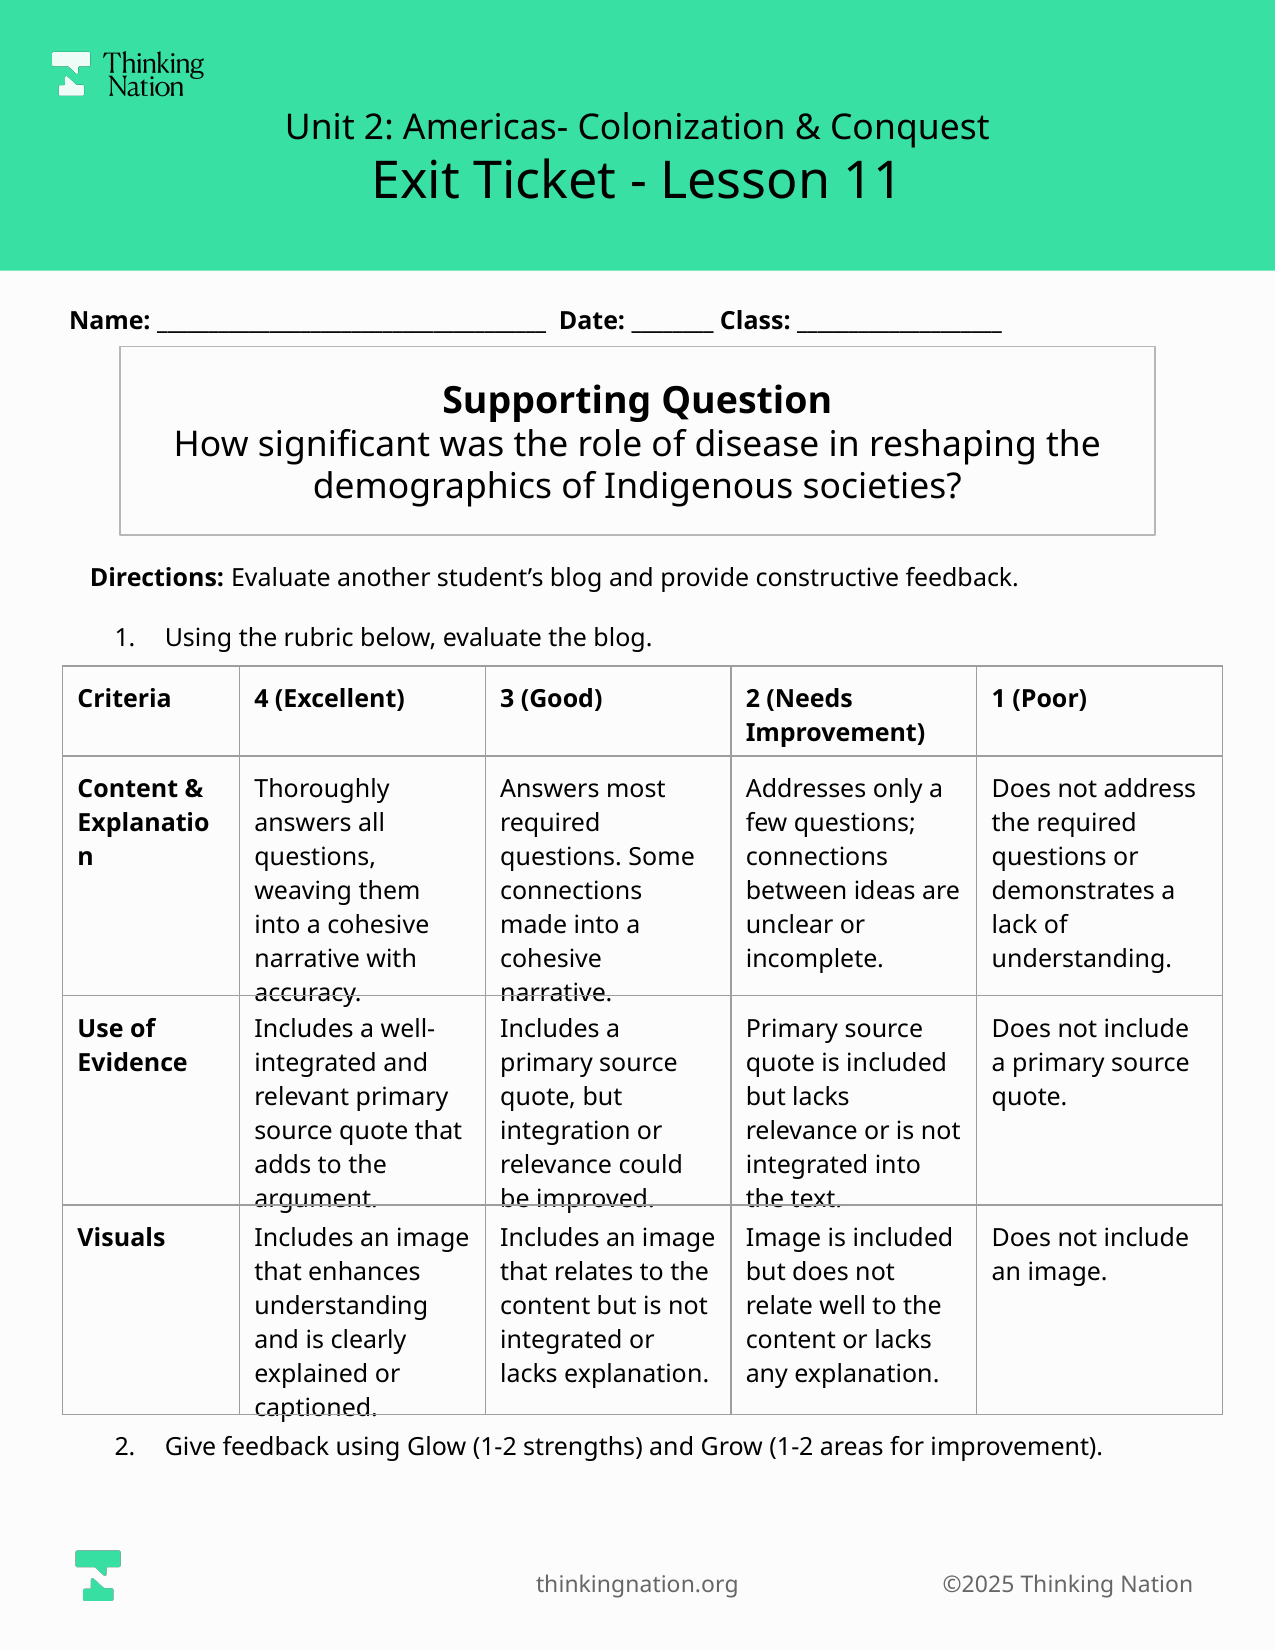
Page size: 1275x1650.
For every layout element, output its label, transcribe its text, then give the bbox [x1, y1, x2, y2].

picture [62, 1539, 134, 1612]
table_header 4 (Excellent) [240, 667, 485, 755]
table_cell Includes a well-integrated and relevant primary source quote that adds to the argument. [240, 996, 485, 1204]
table_header Criteria [63, 667, 239, 755]
text_box ©2025 Thinking Nation [907, 1553, 1210, 1605]
text_box Name: ______________________________________ Date: ________ Class: ____________________ [54, 289, 1221, 349]
table_cell Visuals [63, 1206, 239, 1414]
table_cell Does not address the required questions or demonstrates a lack of understanding. [977, 757, 1222, 995]
text_box Directions: Evaluate another student’s blog and provide constructive feedback. Using the rubric below, evaluate the blog. Give feedback using Glow (1-2 strengths) and Grow (1-2 areas for improvement). [74, 1415, 1201, 1538]
table_cell Answers most required questions. Some connections made into a cohesive narrative. [486, 757, 730, 995]
table_header 2 (Needs Improvement) [732, 667, 976, 755]
text_box thinkingnation.org [486, 1553, 789, 1605]
table_cell Includes an image that relates to the content but is not integrated or lacks explanation. [486, 1206, 730, 1414]
table_cell Does not include a primary source quote. [977, 996, 1222, 1204]
table_cell Image is included but does not relate well to the content or lacks any explanation. [732, 1206, 976, 1414]
table_cell Includes an image that enhances understanding and is clearly explained or captioned. [240, 1206, 485, 1414]
table_cell Use of Evidence [63, 996, 239, 1204]
table_header 3 (Good) [486, 667, 730, 755]
text_box Supporting Question How significant was the role of disease in reshaping the demographics of Indigenous societies? [119, 349, 1156, 535]
table_cell Includes a primary source quote, but integration or relevance could be improved. [486, 996, 730, 1204]
picture [35, 37, 210, 110]
table_cell Addresses only a few questions; connections between ideas are unclear or incomplete. [732, 757, 976, 995]
text_box Directions: Evaluate another student’s blog and provide constructive feedback. Using the rubric below, evaluate the blog. Give feedback using Glow (1-2 strengths) and Grow (1-2 areas for improvement). [74, 546, 1201, 665]
table_header 1 (Poor) [977, 667, 1222, 755]
text_box Unit 2: Americas- Colonization & Conquest Exit Ticket - Lesson 11 [0, 0, 1275, 271]
table_cell Content & Explanation [63, 757, 239, 995]
table_cell Does not include an image. [977, 1206, 1222, 1414]
table_cell Thoroughly answers all questions, weaving them into a cohesive narrative with accuracy. [240, 757, 485, 995]
table_cell Primary source quote is included but lacks relevance or is not integrated into the text. [732, 996, 976, 1204]
